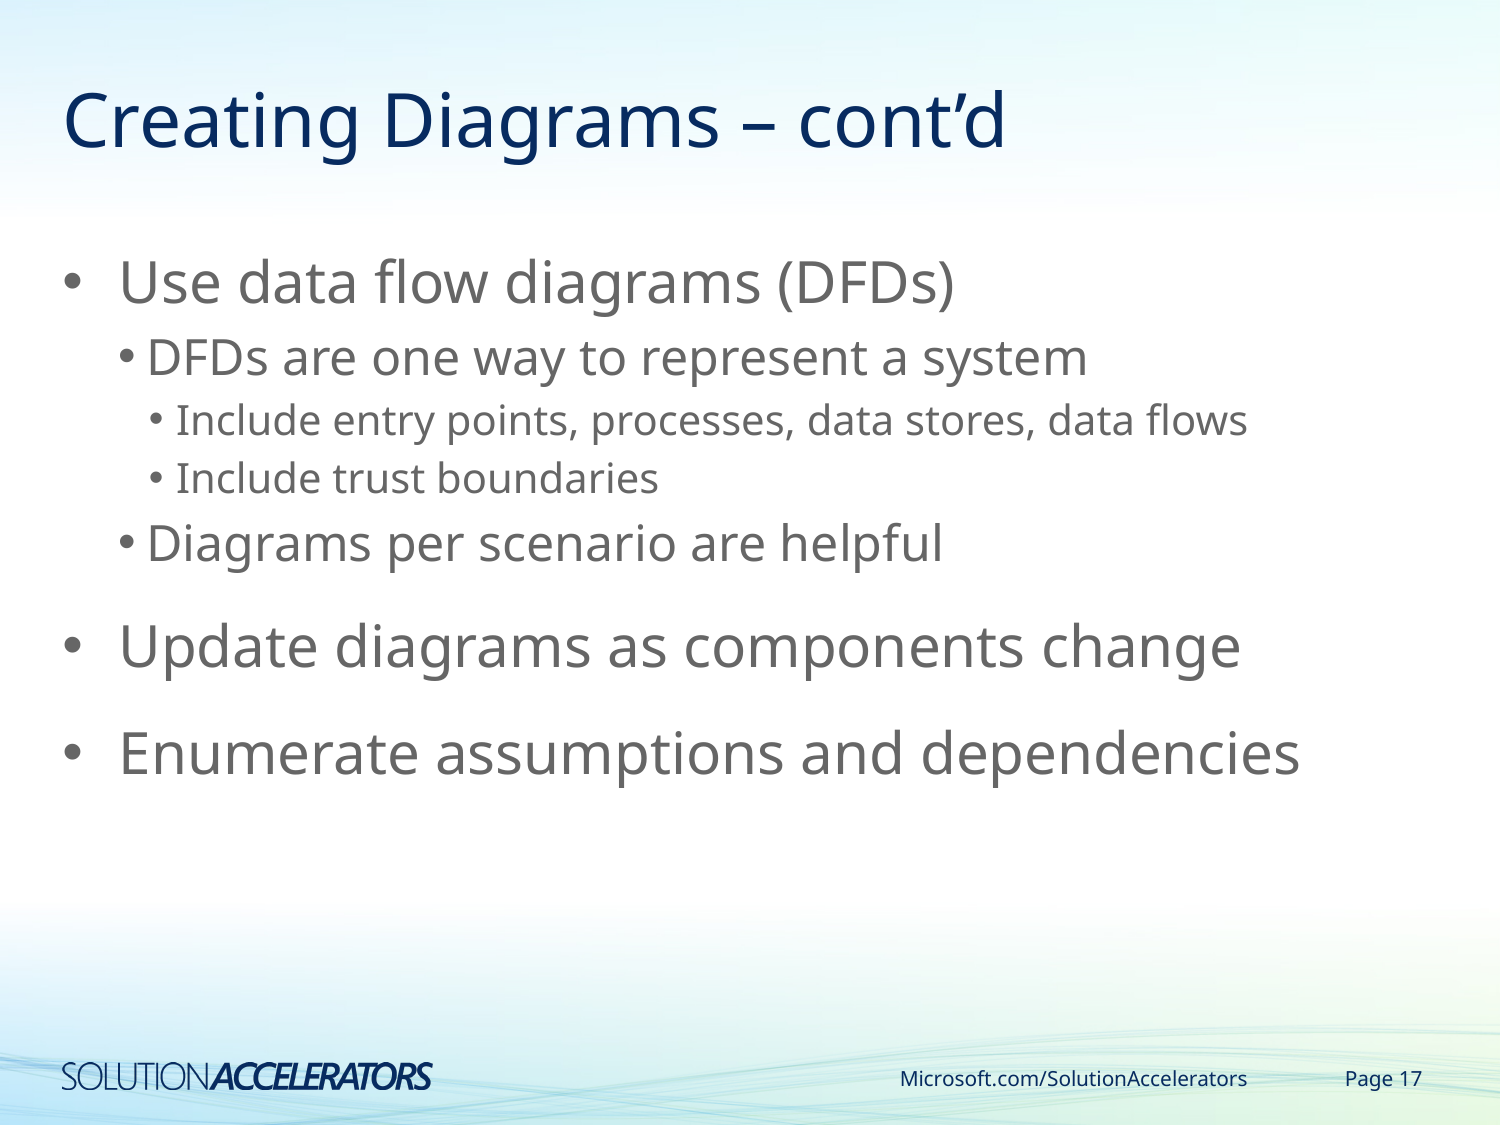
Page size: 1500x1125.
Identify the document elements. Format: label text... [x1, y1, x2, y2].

title Creating Diagrams – cont’d [62, 37, 1438, 163]
list Use data flow diagrams (DFDs) DFDs are one way to represent a system Include entry points, processes, data stores, data flows Include trust boundaries Diagrams per scenario are helpful Update diagrams as components change Enumerate assumptions and dependencies [62, 245, 1438, 938]
footer Microsoft.com/SolutionAccelerators [787, 1050, 1263, 1110]
picture [0, 0, 1500, 1125]
slide_number Page 17 [1287, 1050, 1438, 1110]
